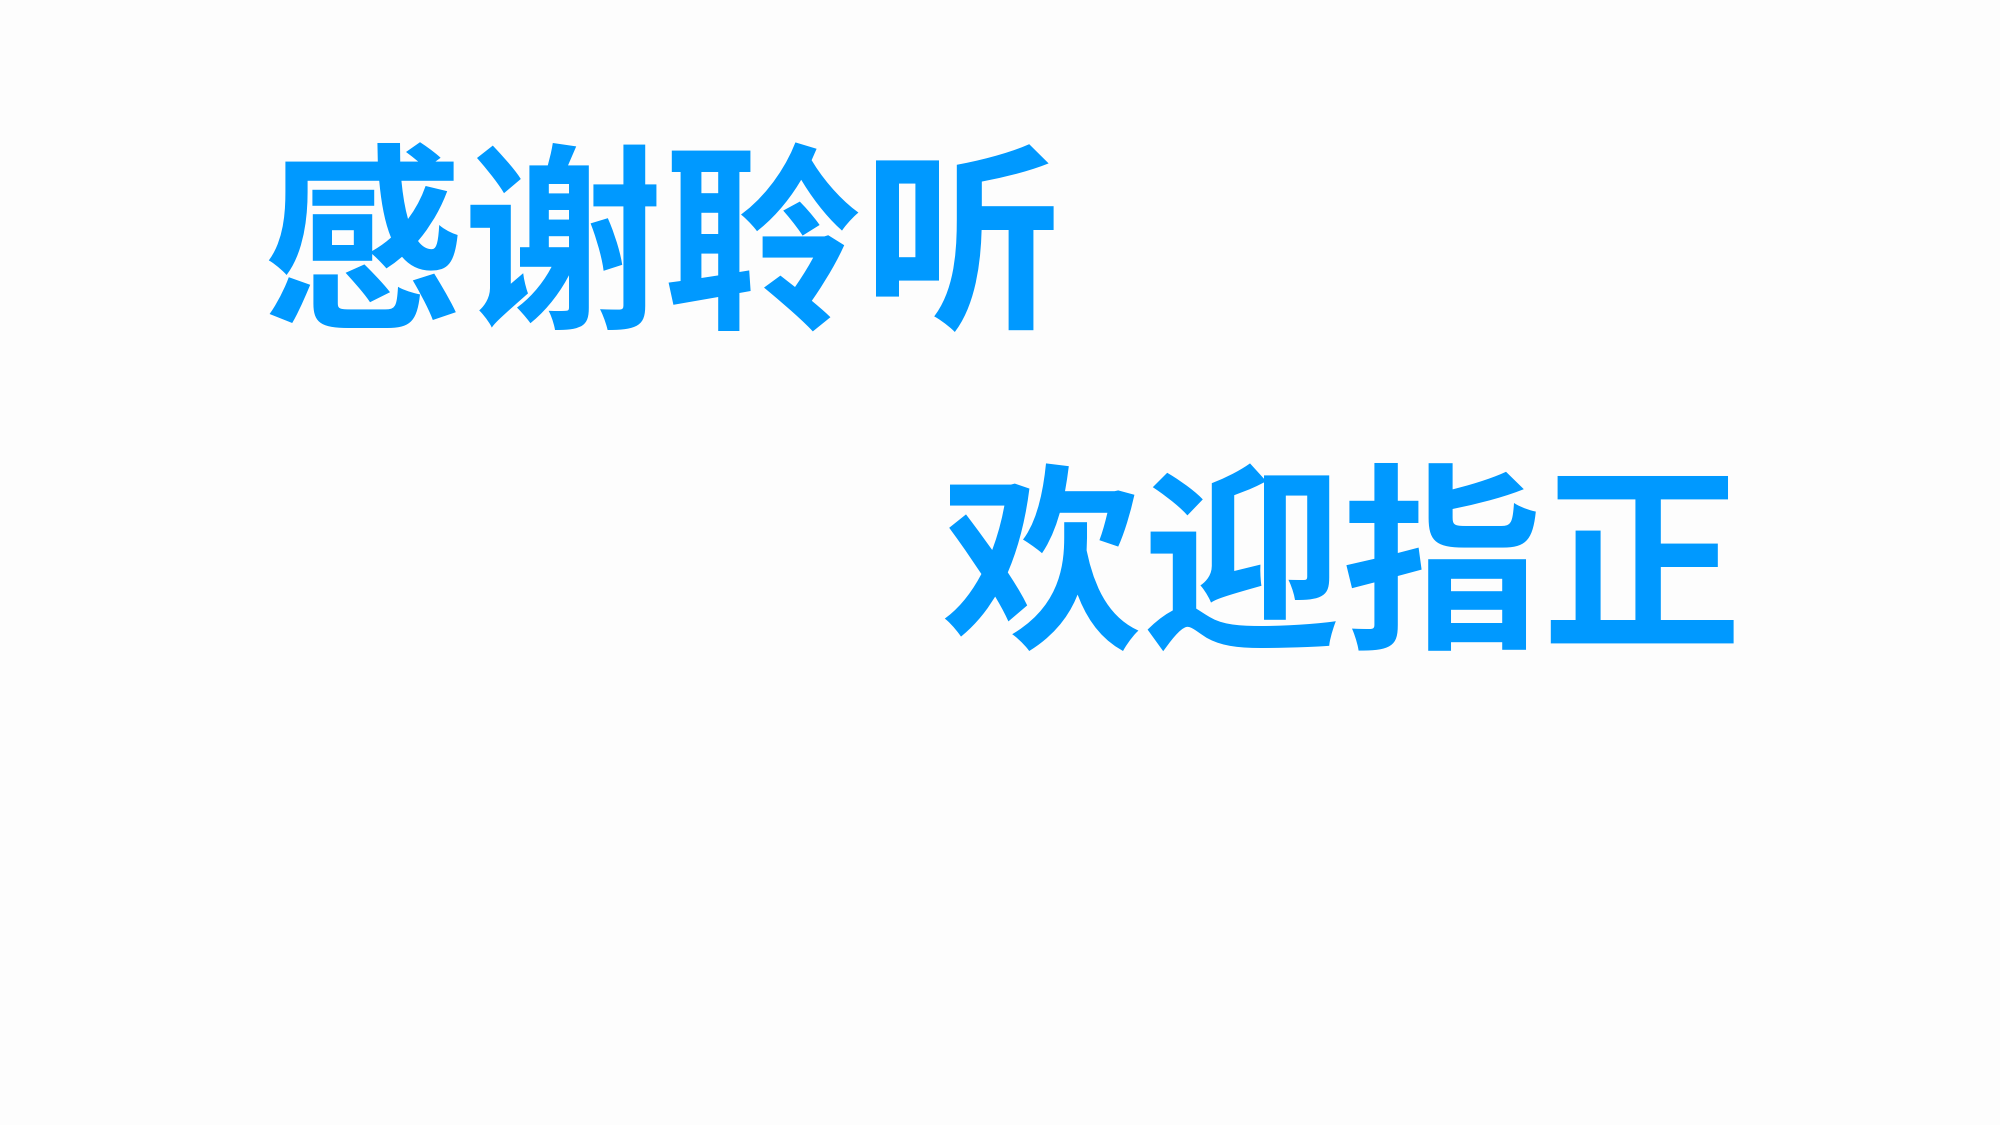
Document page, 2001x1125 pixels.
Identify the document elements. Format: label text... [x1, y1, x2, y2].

title 感谢聆听 [0, 113, 1414, 355]
text_box 欢迎指正 [870, 432, 1815, 674]
